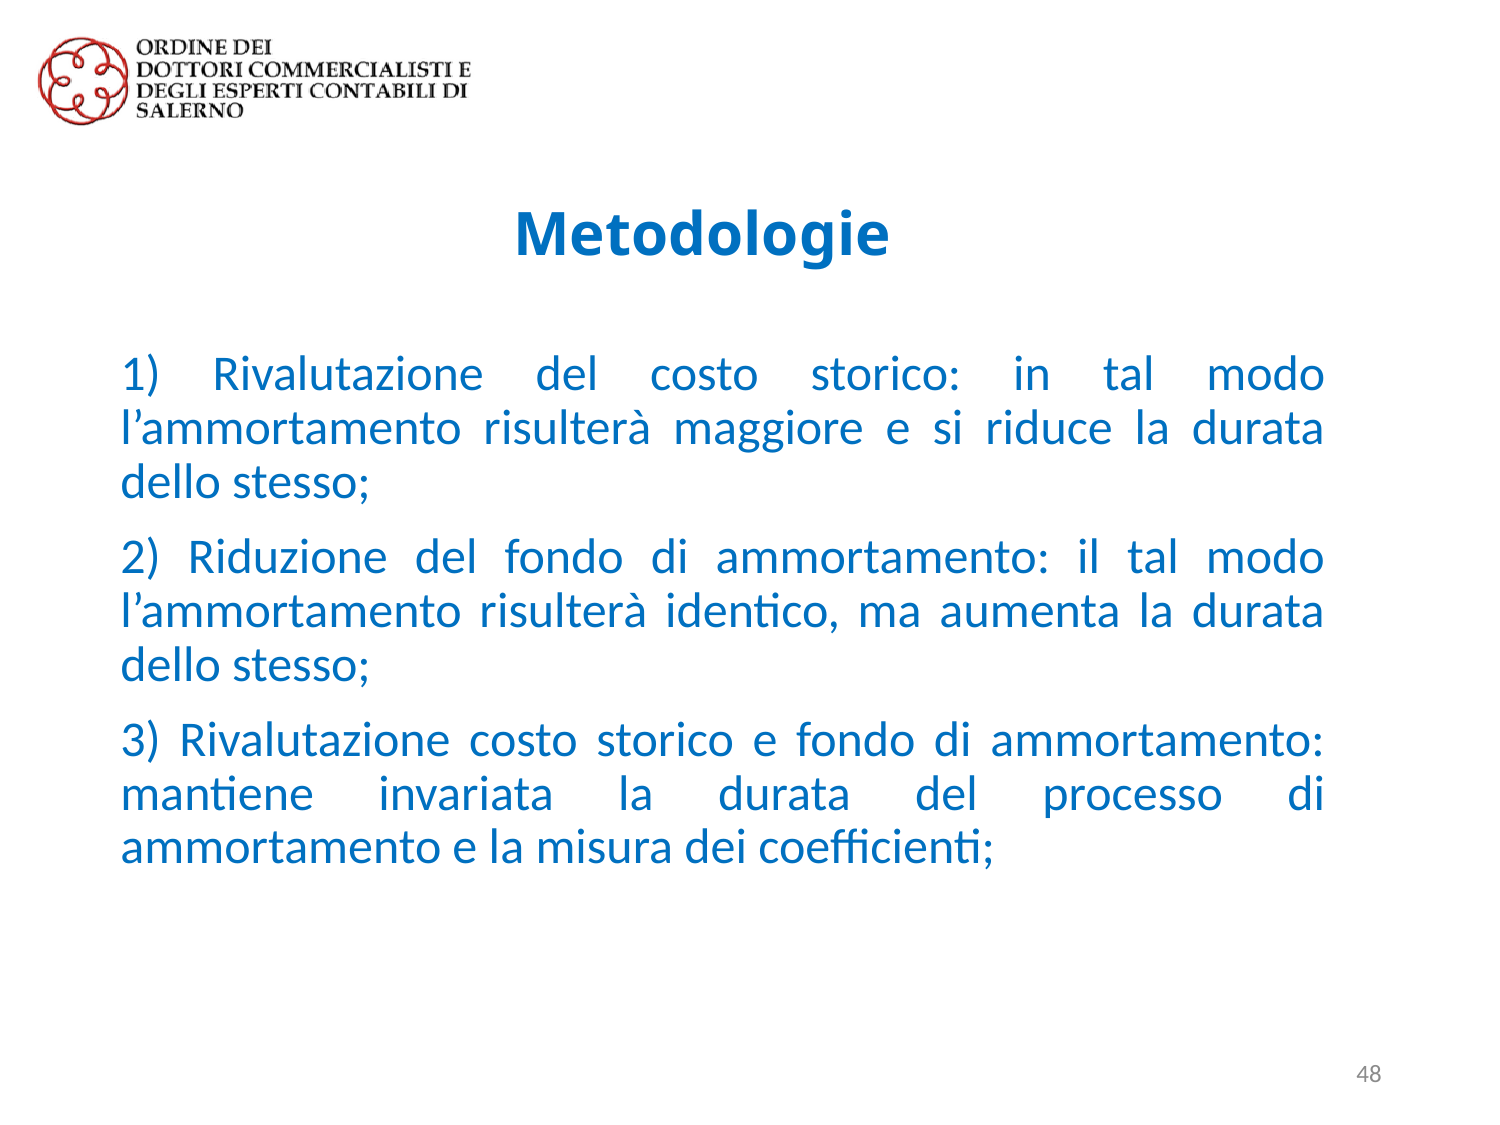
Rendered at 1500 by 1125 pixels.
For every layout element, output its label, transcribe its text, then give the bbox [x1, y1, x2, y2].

title Metodologie [64, 196, 1340, 277]
picture [29, 29, 479, 127]
slide_number 48 [1059, 1042, 1397, 1103]
subtitle 1) Rivalutazione del costo storico: in tal modo l’ammortamento risulterà maggiore e si riduce la durata dello stesso; 2) Riduzione del fondo di ammortamento: il tal modo l’ammortamento risulterà identico, ma aumenta la durata dello stesso; 3) Rivalutazione costo storico e fondo di ammortamento: mantiene invariata la durata del processo di ammortamento e la misura dei coefficienti; [105, 339, 1341, 1012]
